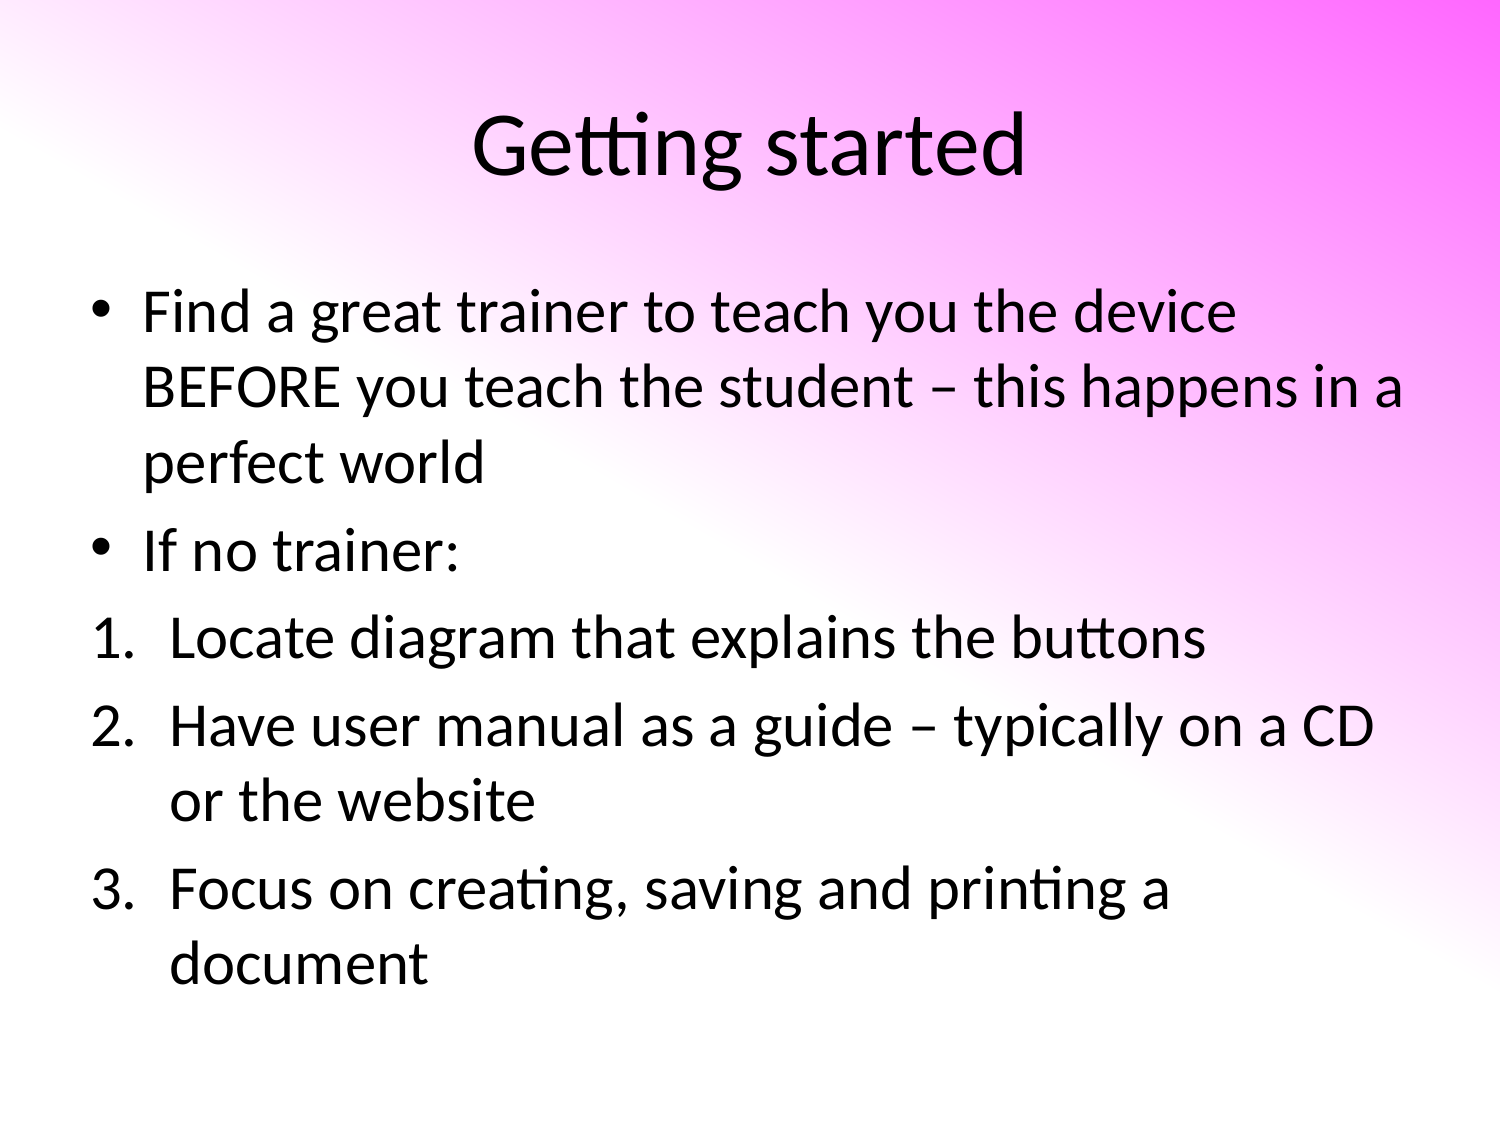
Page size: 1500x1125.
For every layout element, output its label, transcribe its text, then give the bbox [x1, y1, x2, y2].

title Getting started [75, 45, 1425, 233]
list Find a great trainer to teach you the device BEFORE you teach the student – this happens in a perfect world If no trainer: Locate diagram that explains the buttons Have user manual as a guide – typically on a CD or the website Focus on creating, saving and printing a document [75, 262, 1425, 1005]
